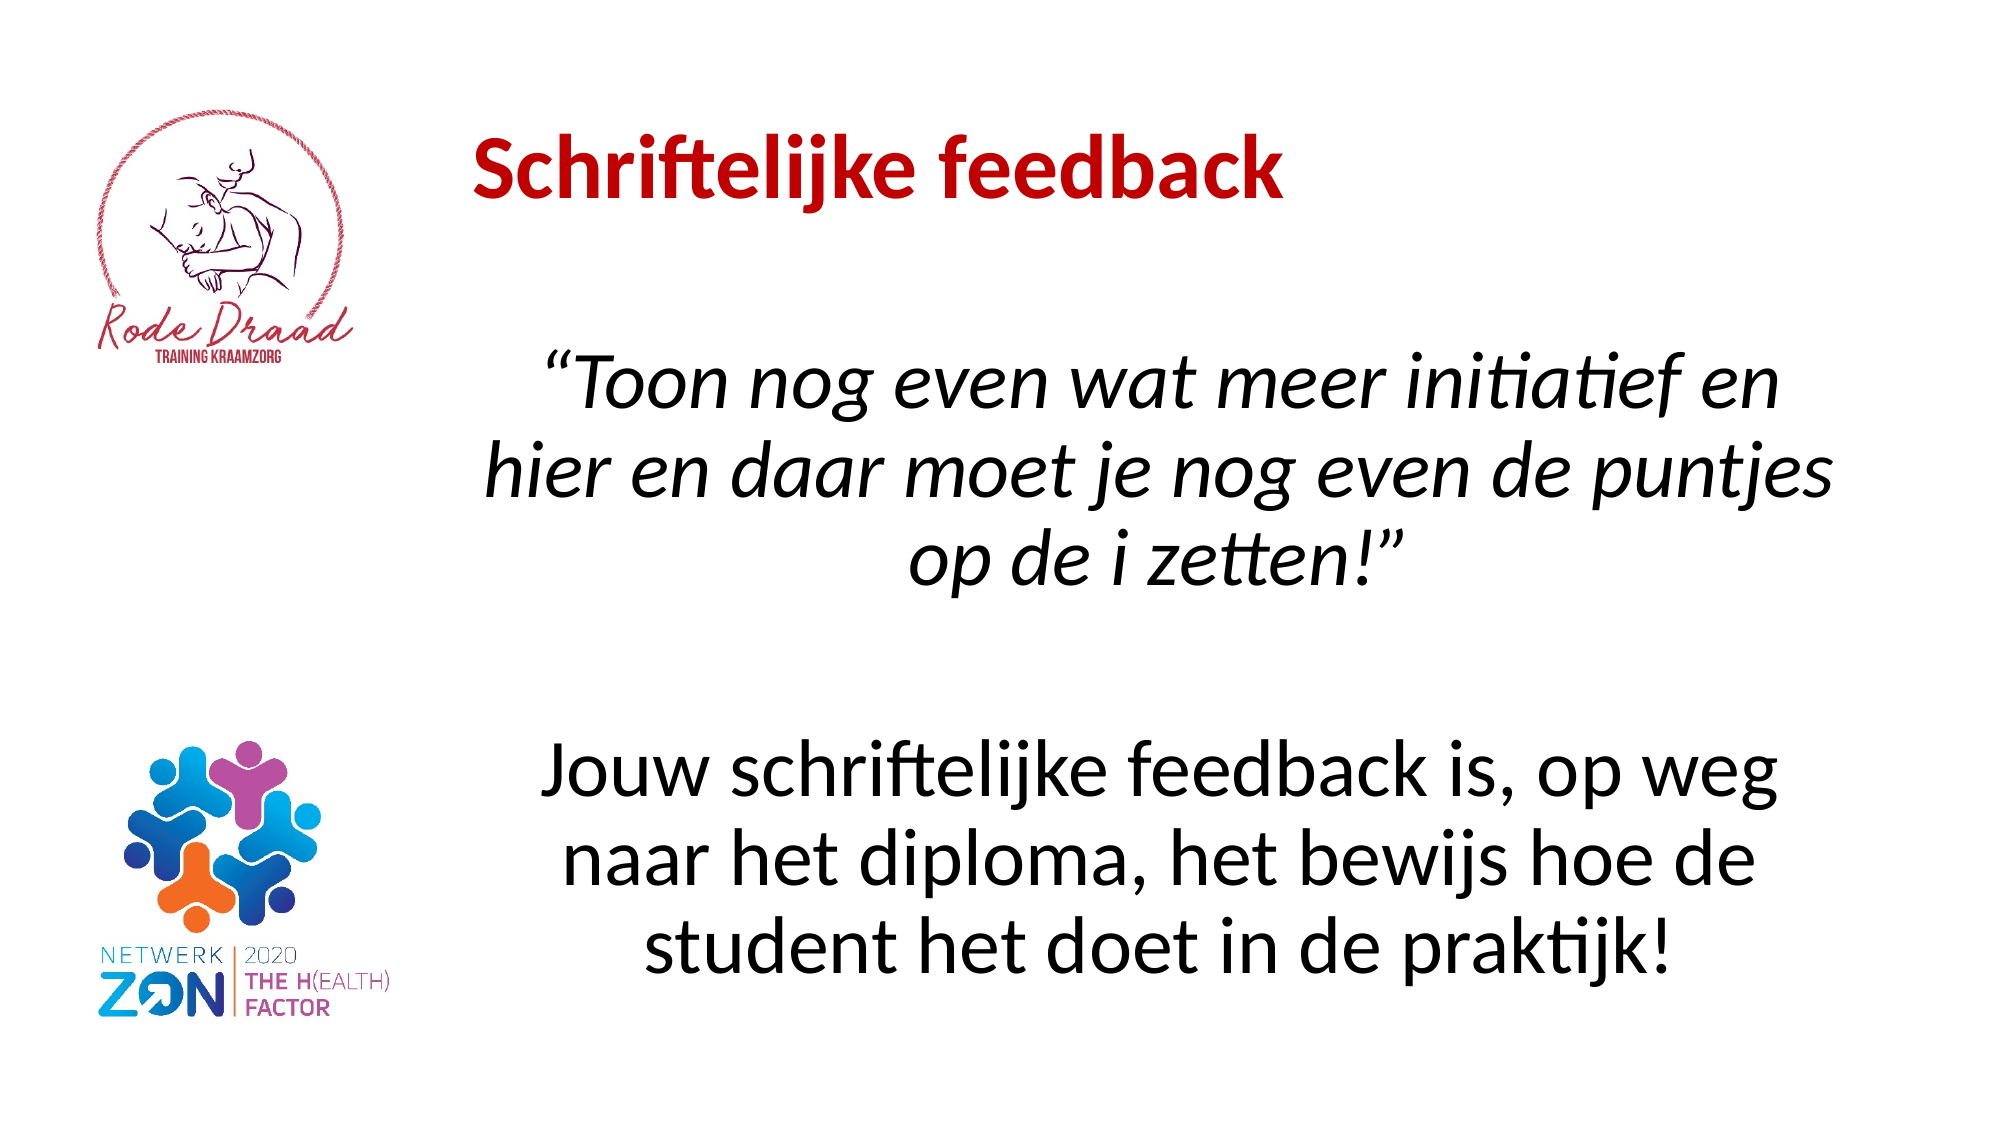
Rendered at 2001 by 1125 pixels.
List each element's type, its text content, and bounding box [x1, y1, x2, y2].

picture [0, 75, 458, 415]
picture [44, 697, 414, 1067]
title Schriftelijke feedback [457, 59, 1863, 278]
list “Toon nog even wat meer initiatief en hier en daar moet je nog even de puntjes op de i zetten!” Jouw schriftelijke feedback is, op weg naar het diploma, het bewijs hoe de student het doet in de praktijk! [457, 330, 1863, 1014]
